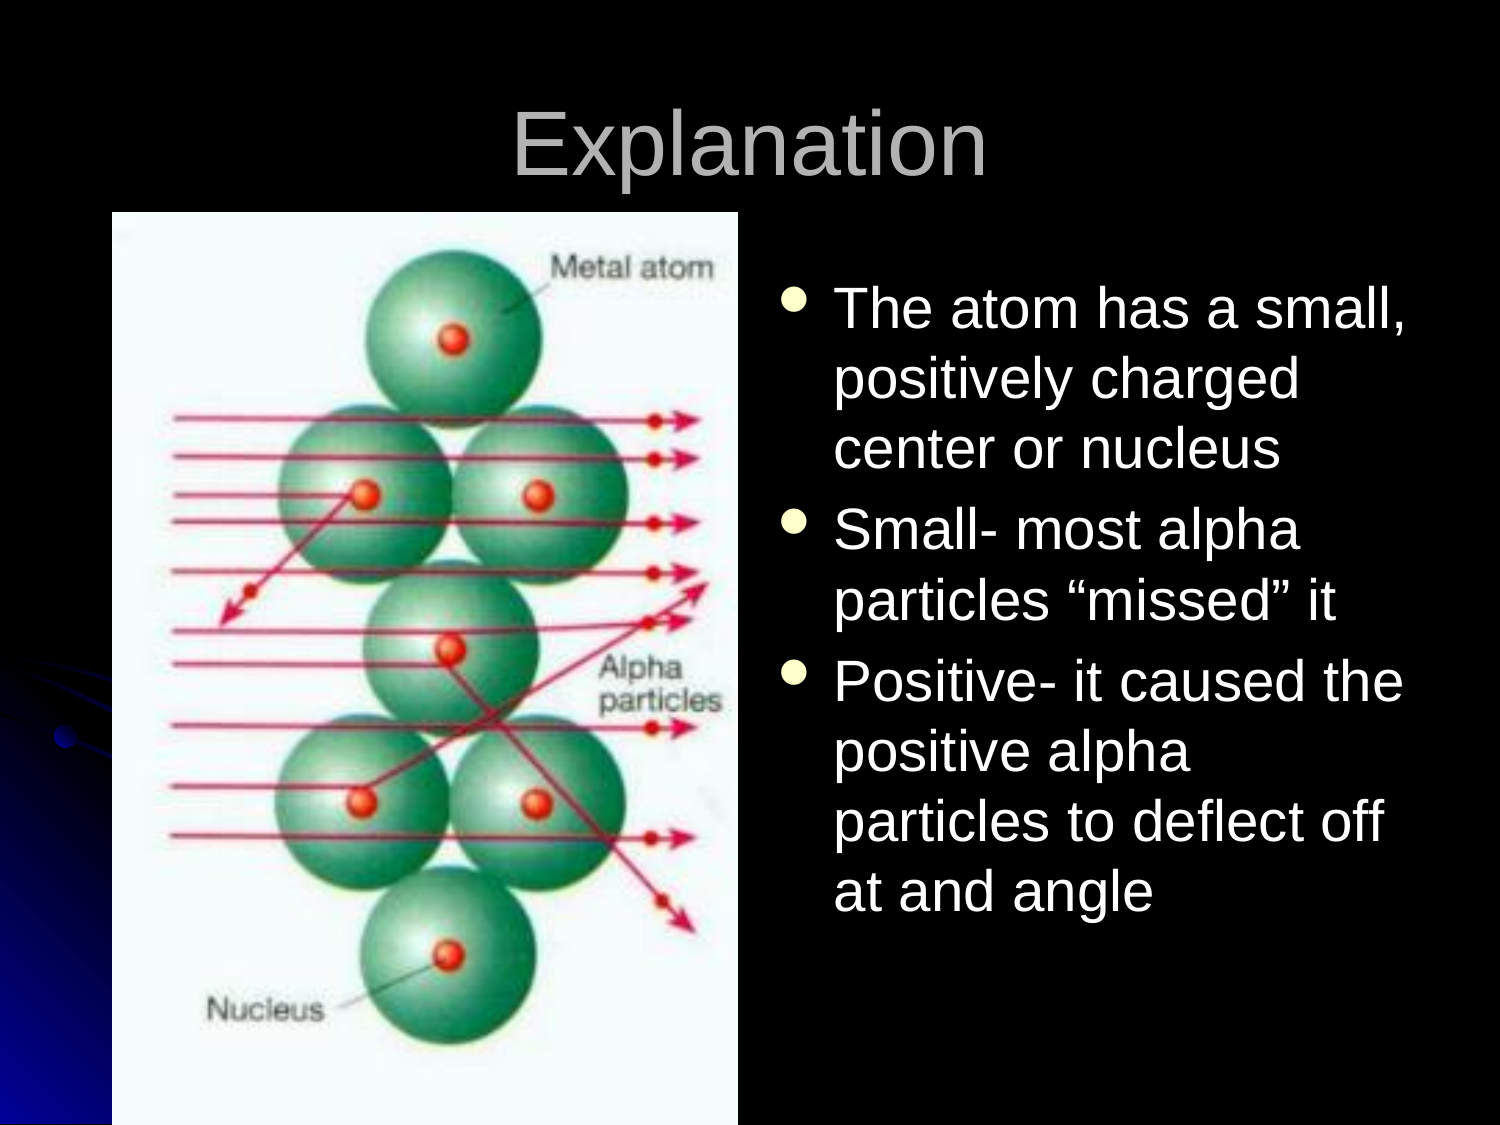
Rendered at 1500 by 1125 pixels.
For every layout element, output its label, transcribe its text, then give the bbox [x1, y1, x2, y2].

picture [112, 212, 738, 1125]
title Explanation [74, 45, 1426, 233]
list The atom has a small, positively charged center or nucleus Small- most alpha particles “missed” it Positive- it caused the positive alpha particles to deflect off at and angle [762, 262, 1426, 1006]
